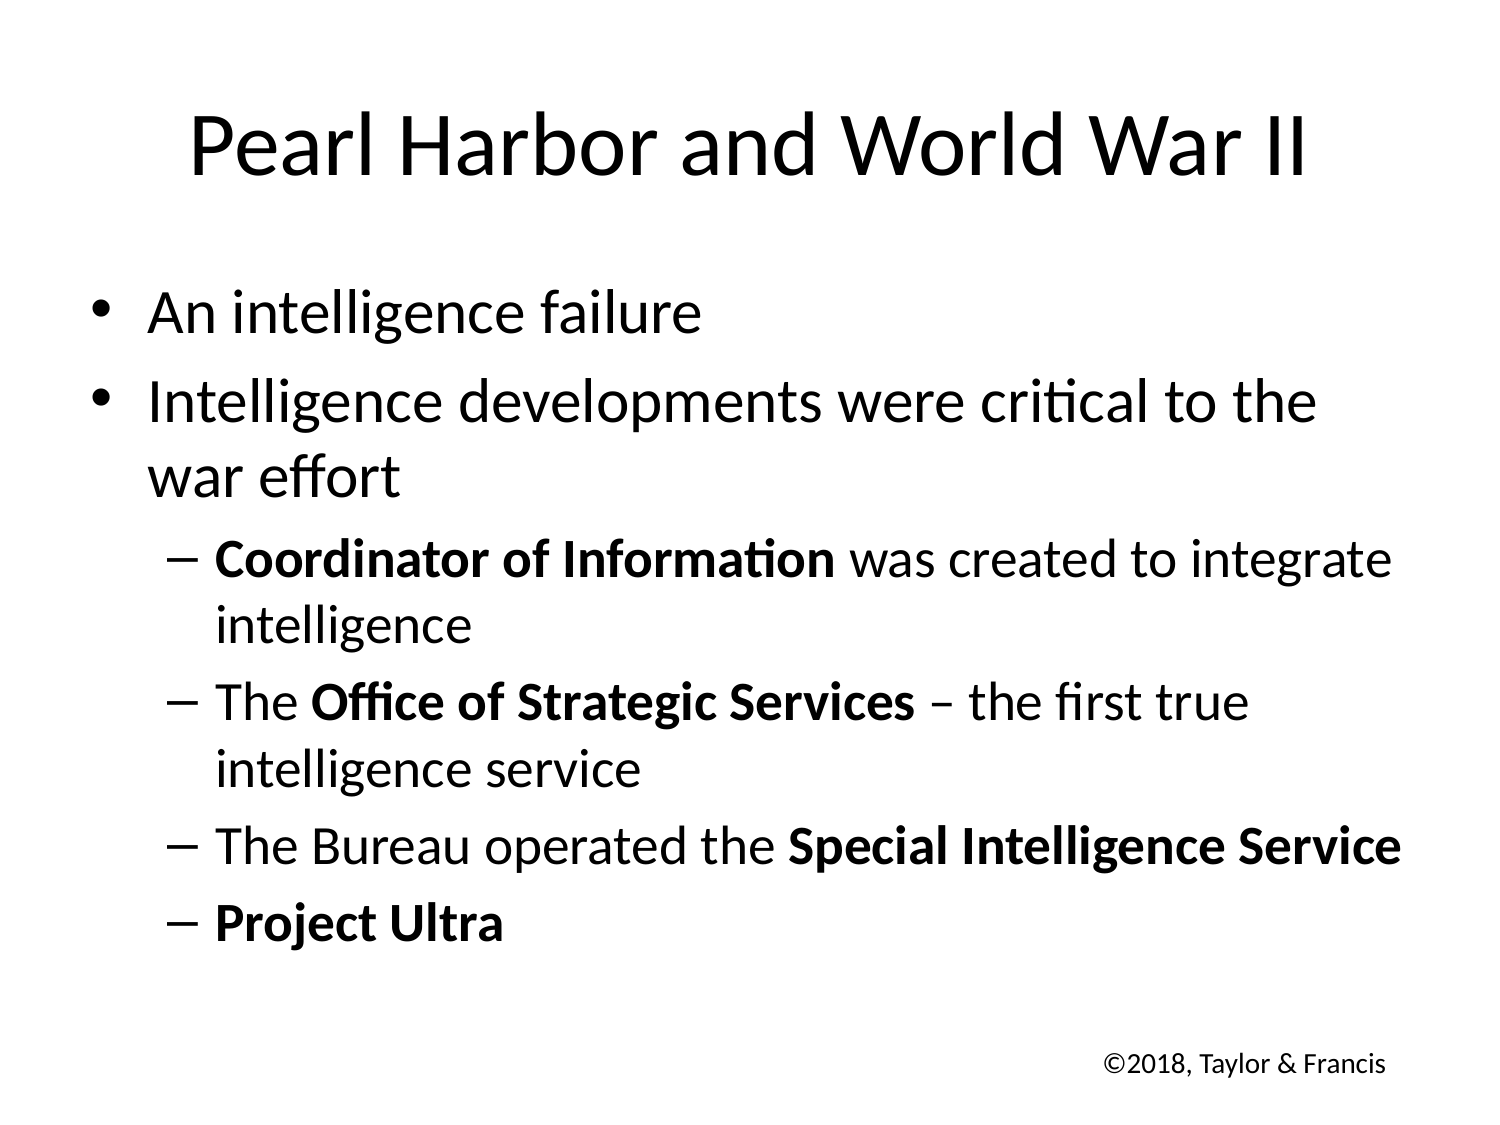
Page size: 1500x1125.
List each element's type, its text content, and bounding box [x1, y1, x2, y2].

text_box ©2018, Taylor & Francis [1087, 1037, 1463, 1082]
list An intelligence failure Intelligence developments were critical to the war effort Coordinator of Information was created to integrate intelligence The Office of Strategic Services – the first true intelligence service The Bureau operated the Special Intelligence Service Project Ultra [75, 262, 1425, 1005]
title Pearl Harbor and World War II [75, 45, 1425, 233]
